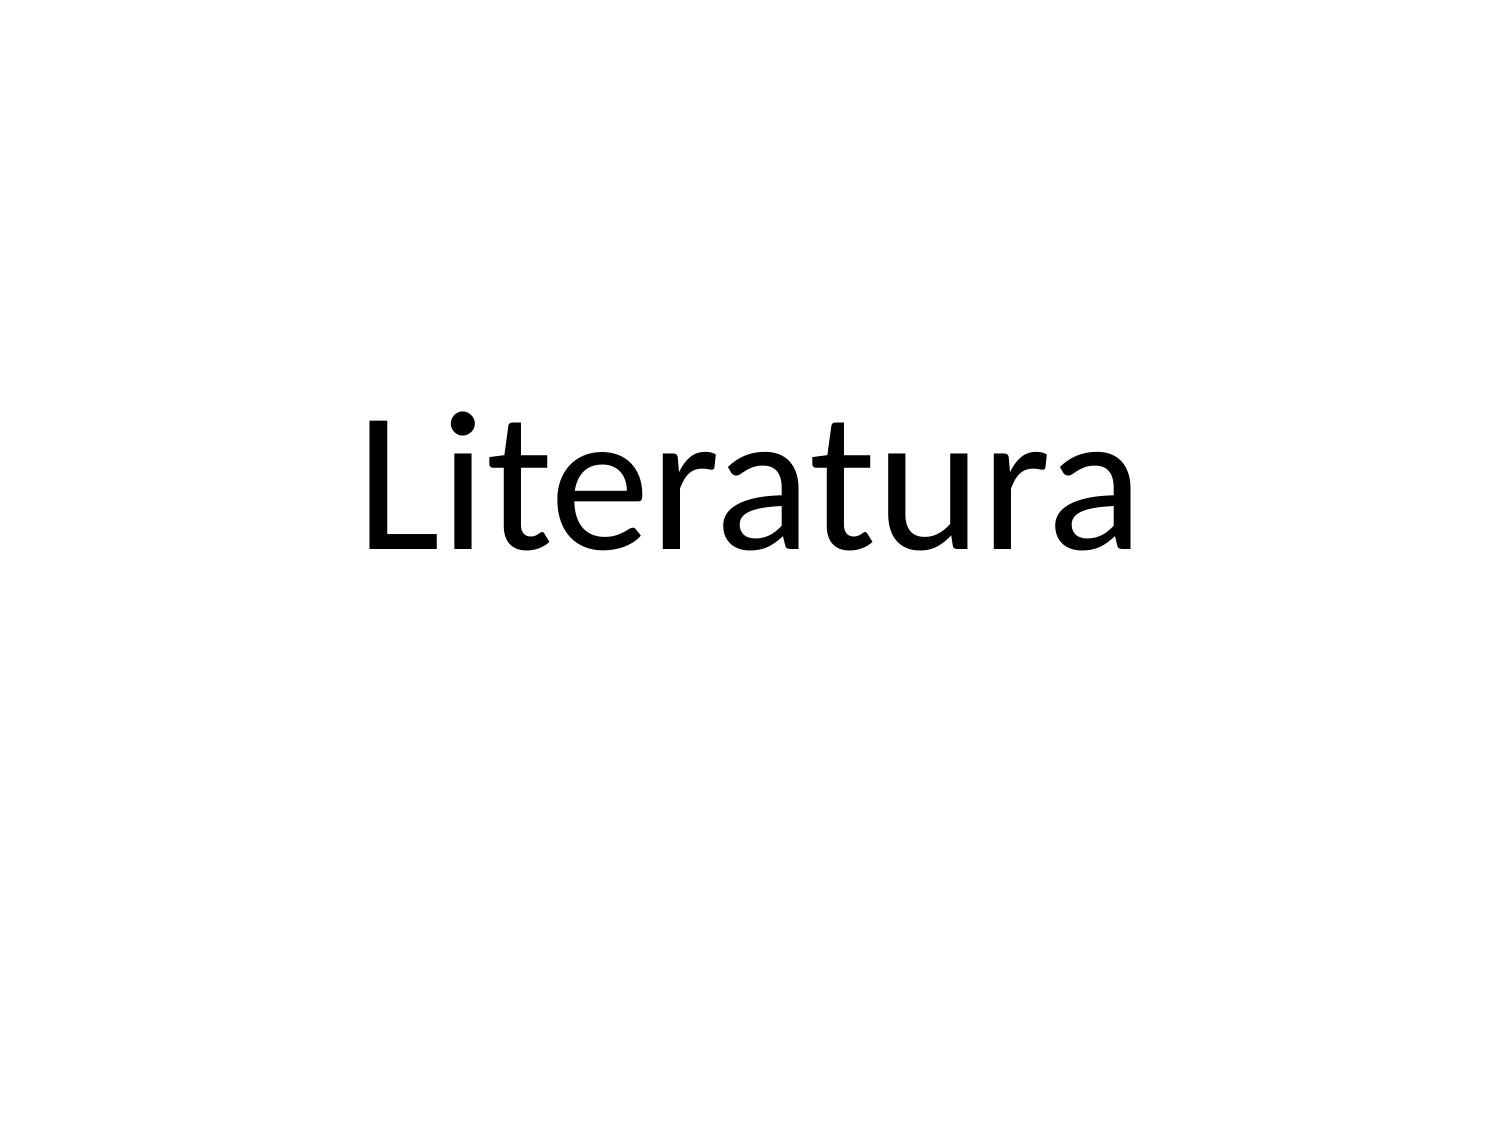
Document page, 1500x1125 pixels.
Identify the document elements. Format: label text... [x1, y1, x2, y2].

title Literatura [112, 349, 1388, 591]
